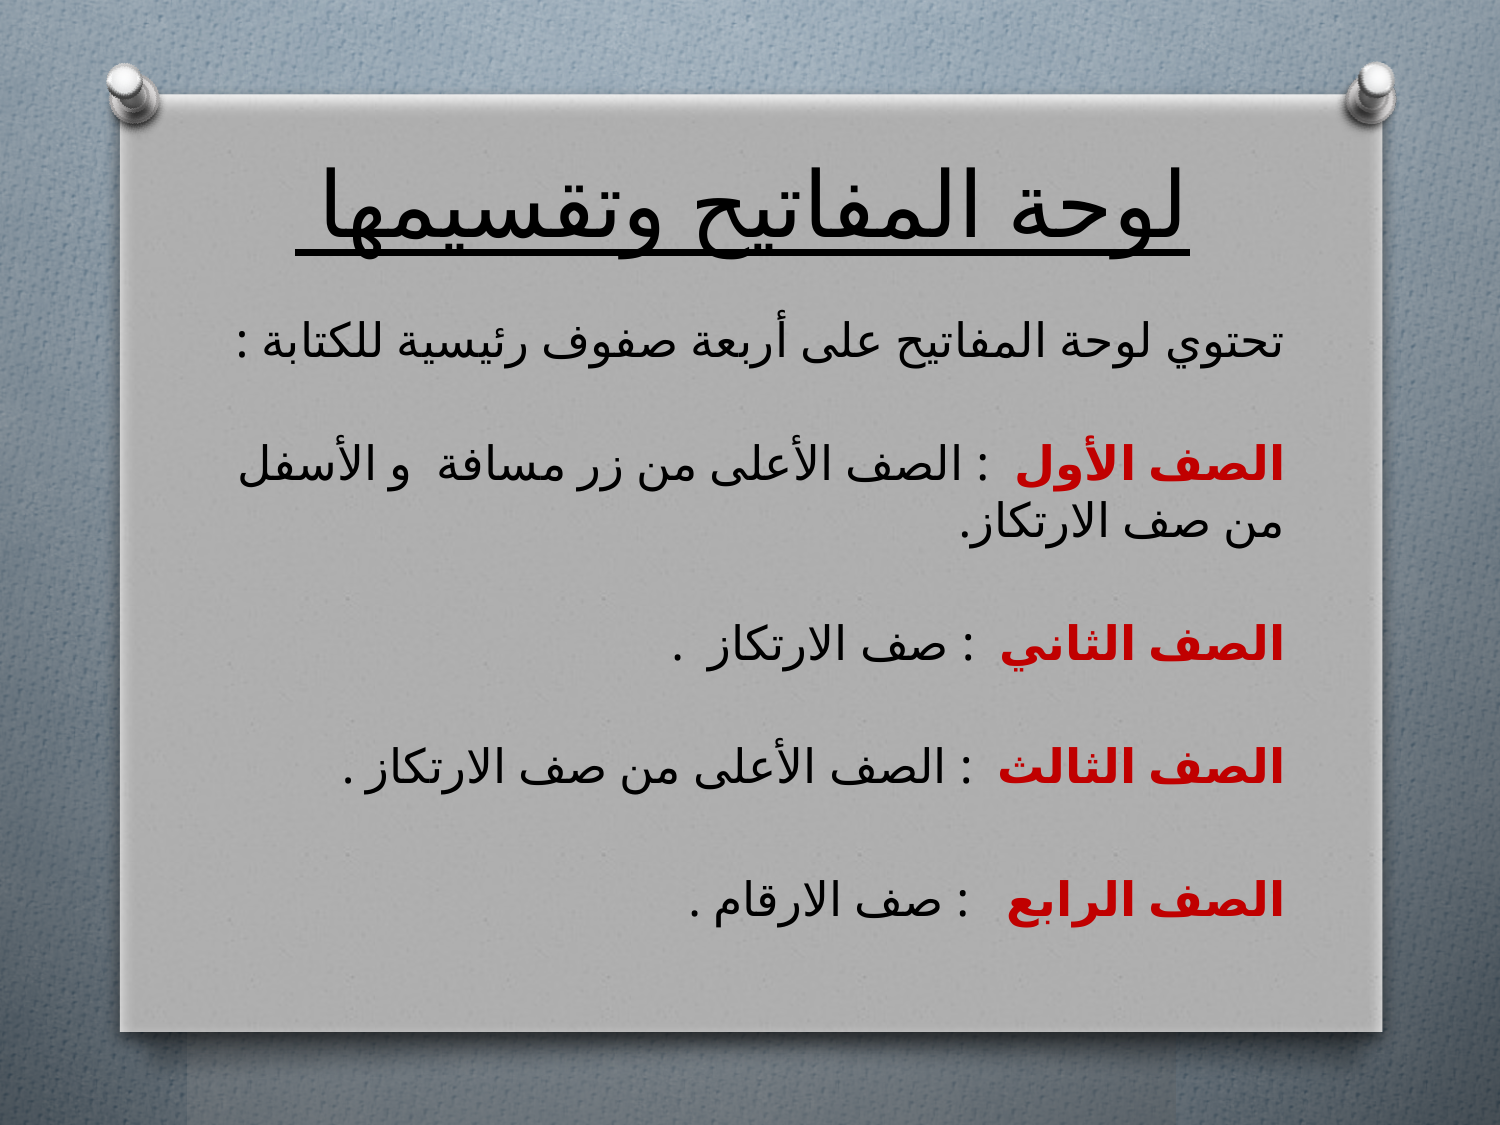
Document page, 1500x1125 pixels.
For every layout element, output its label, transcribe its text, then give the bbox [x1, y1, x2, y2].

picture [75, 29, 198, 153]
list تحتوي لوحة المفاتيح على أربعة صفوف رئيسية للكتابة : الصف الأول : الصف الأعلى من زر مسافة و الأسفل من صف الارتكاز. الصف الثاني : صف الارتكاز . الصف الثالث : الصف الأعلى من صف الارتكاز . الصف الرابع : صف الارقام . [183, 302, 1312, 979]
picture [1317, 35, 1439, 156]
title لوحة المفاتيح وتقسيمها [171, 101, 1314, 299]
